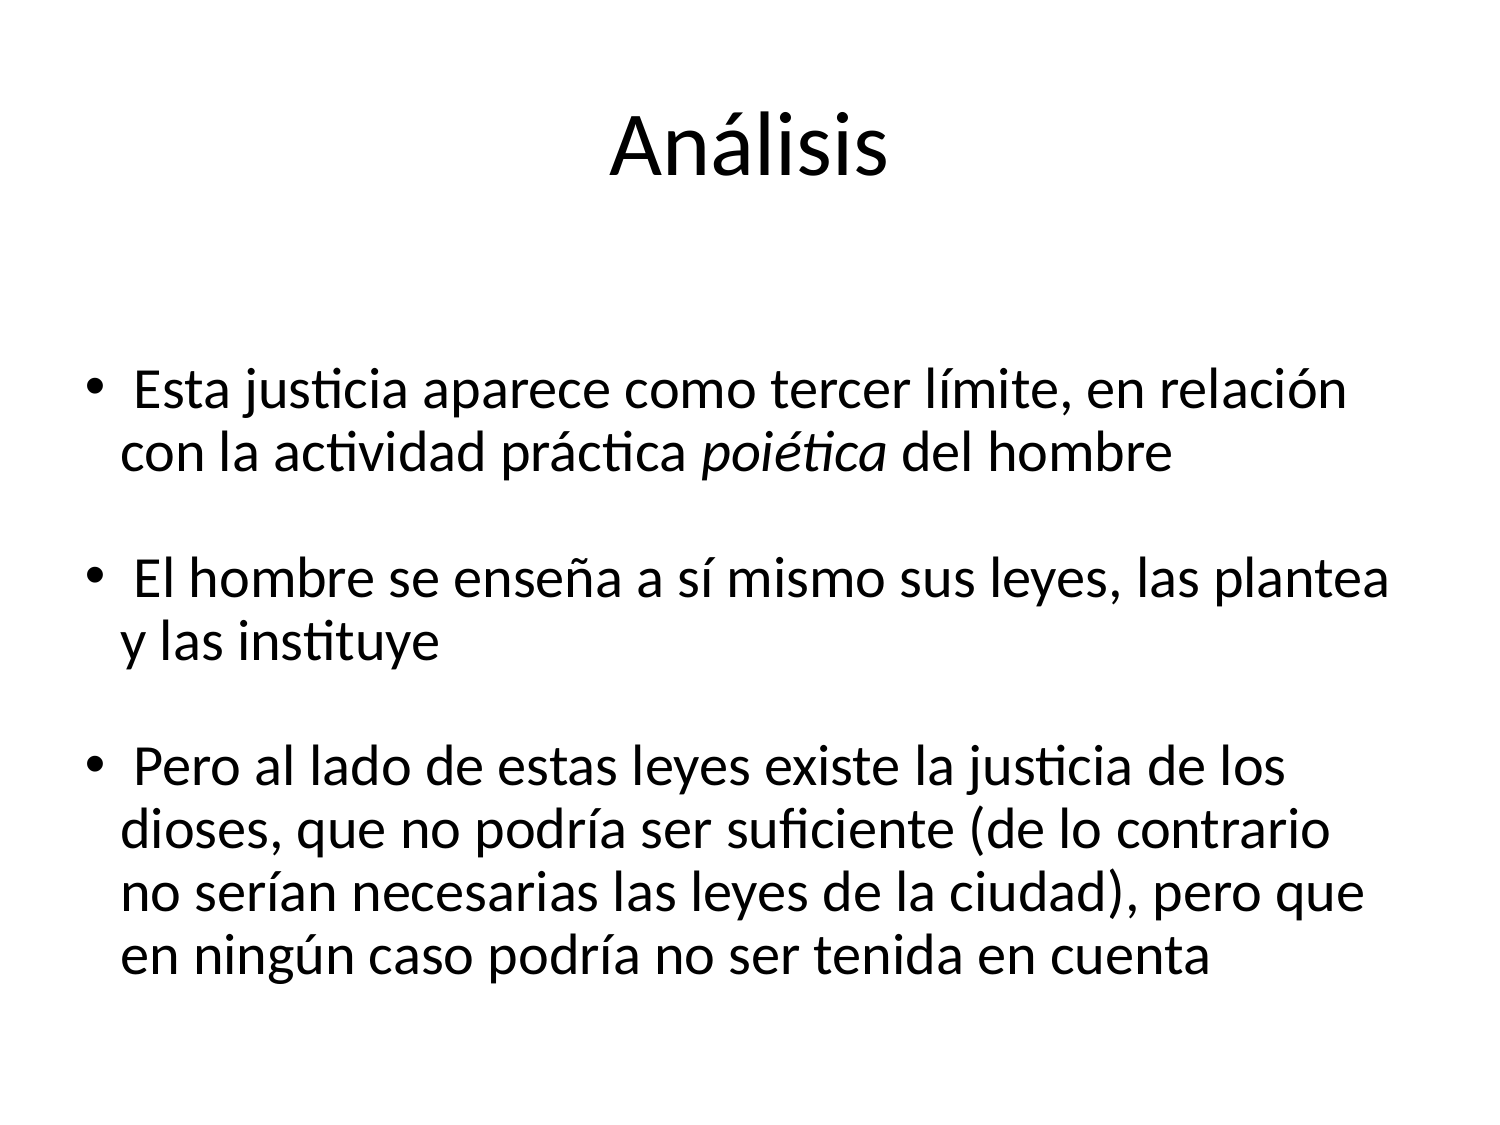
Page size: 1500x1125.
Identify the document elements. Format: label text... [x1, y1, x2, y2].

title Análisis [74, 44, 1426, 233]
text_box Esta justicia aparece como tercer límite, en relación con la actividad práctica poiética del hombre El hombre se enseña a sí mismo sus leyes, las plantea y las instituye Pero al lado de estas leyes existe la justicia de los dioses, que no podría ser suficiente (de lo contrario no serían necesarias las leyes de la ciudad), pero que en ningún caso podría no ser tenida en cuenta [70, 350, 1418, 995]
